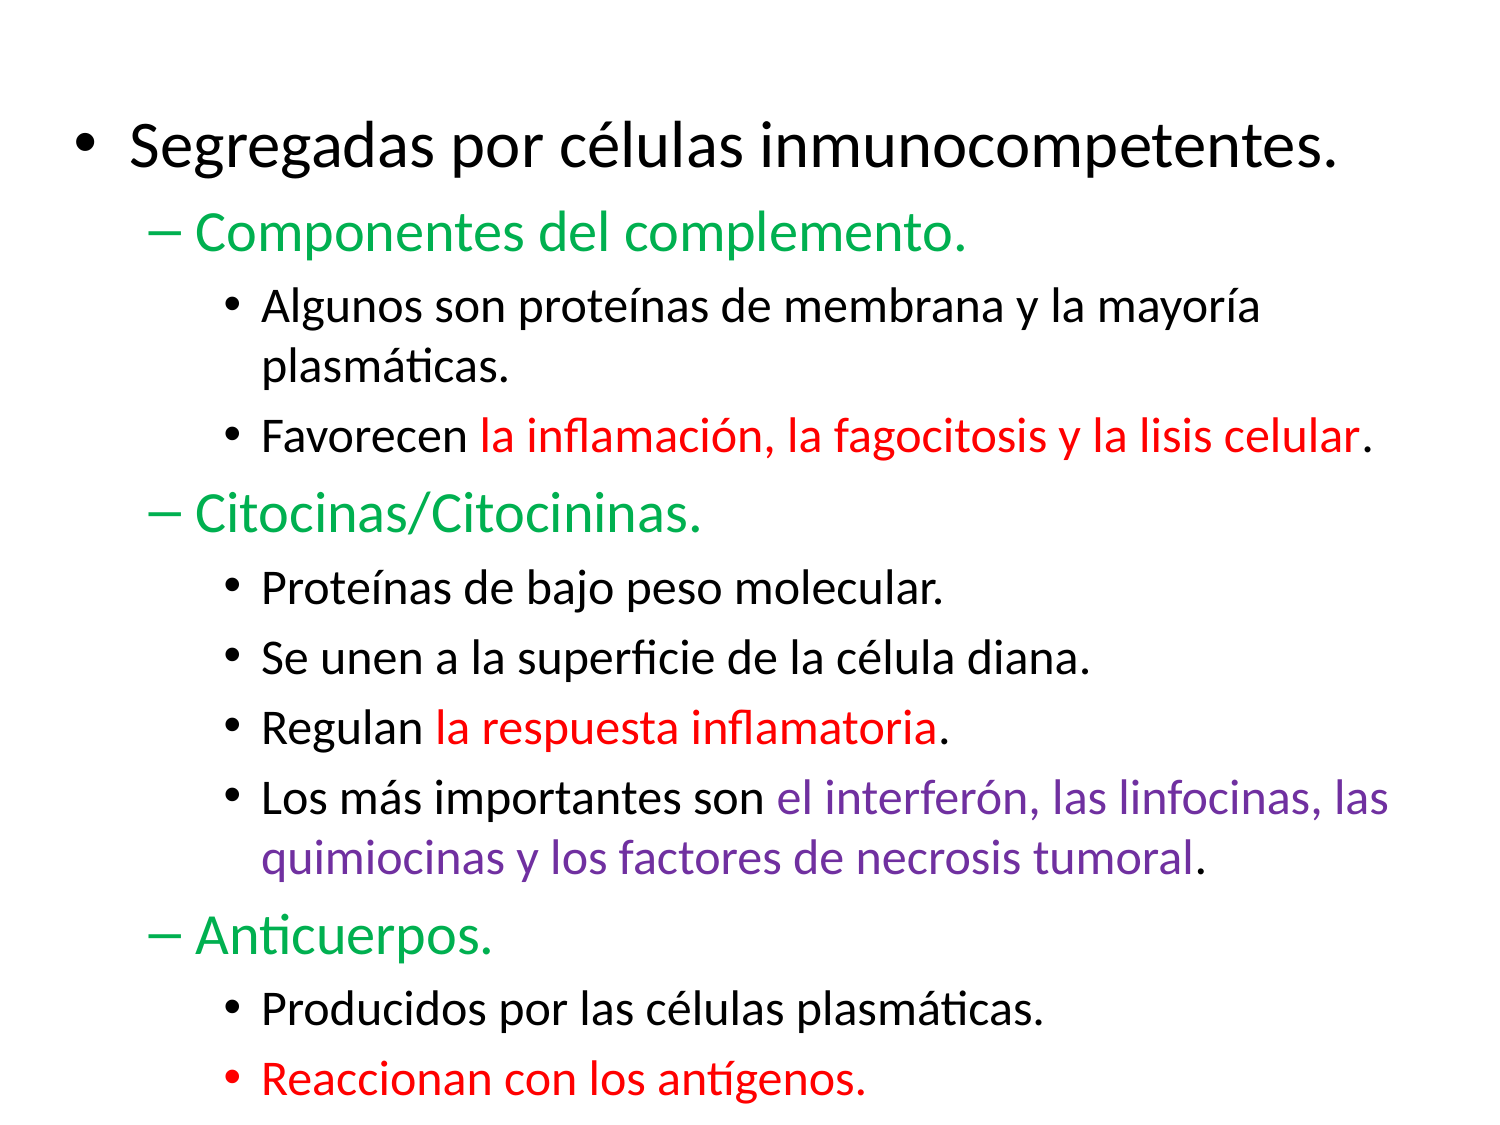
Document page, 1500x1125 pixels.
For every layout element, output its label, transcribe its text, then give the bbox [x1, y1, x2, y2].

list Segregadas por células inmunocompetentes. Componentes del complemento. Algunos son proteínas de membrana y la mayoría plasmáticas. Favorecen la inflamación, la fagocitosis y la lisis celular. Citocinas/Citocininas. Proteínas de bajo peso molecular. Se unen a la superficie de la célula diana. Regulan la respuesta inflamatoria. Los más importantes son el interferón, las linfocinas, las quimiocinas y los factores de necrosis tumoral. Anticuerpos. Producidos por las células plasmáticas. Reaccionan con los antígenos. [58, 93, 1425, 1125]
